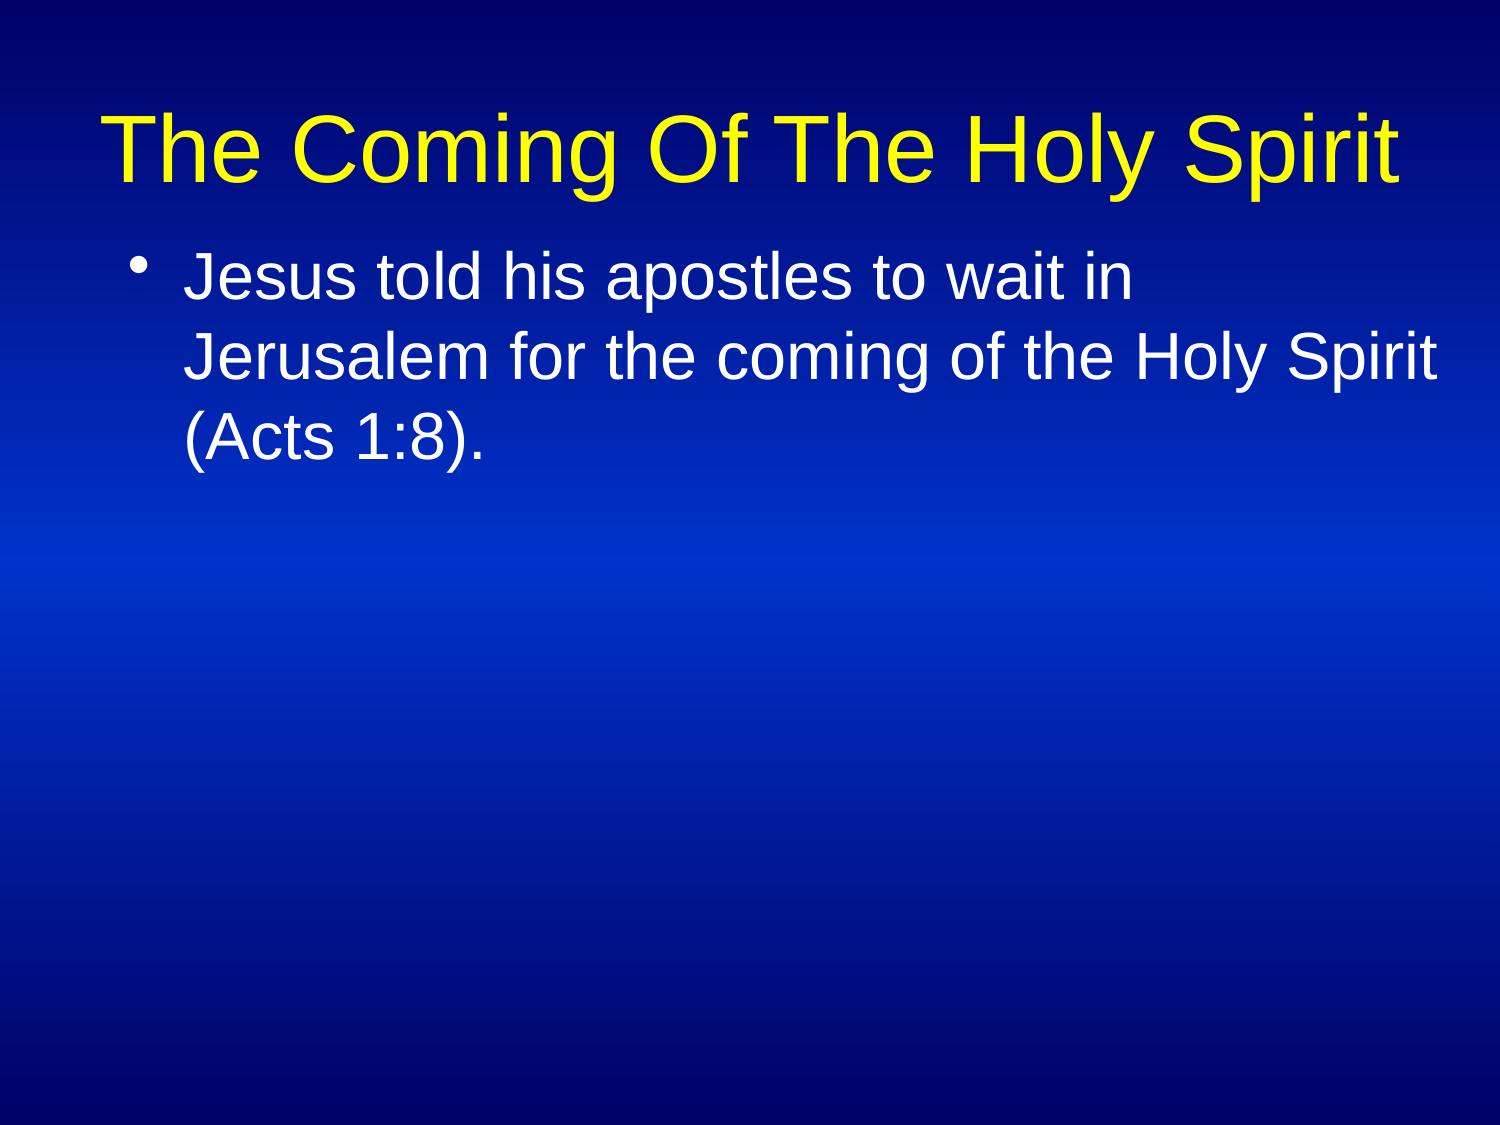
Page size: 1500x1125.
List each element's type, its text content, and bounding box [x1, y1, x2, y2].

title The Coming Of The Holy Spirit [37, 50, 1463, 238]
list Jesus told his apostles to wait in Jerusalem for the coming of the Holy Spirit (Acts 1:8). [112, 224, 1463, 1125]
